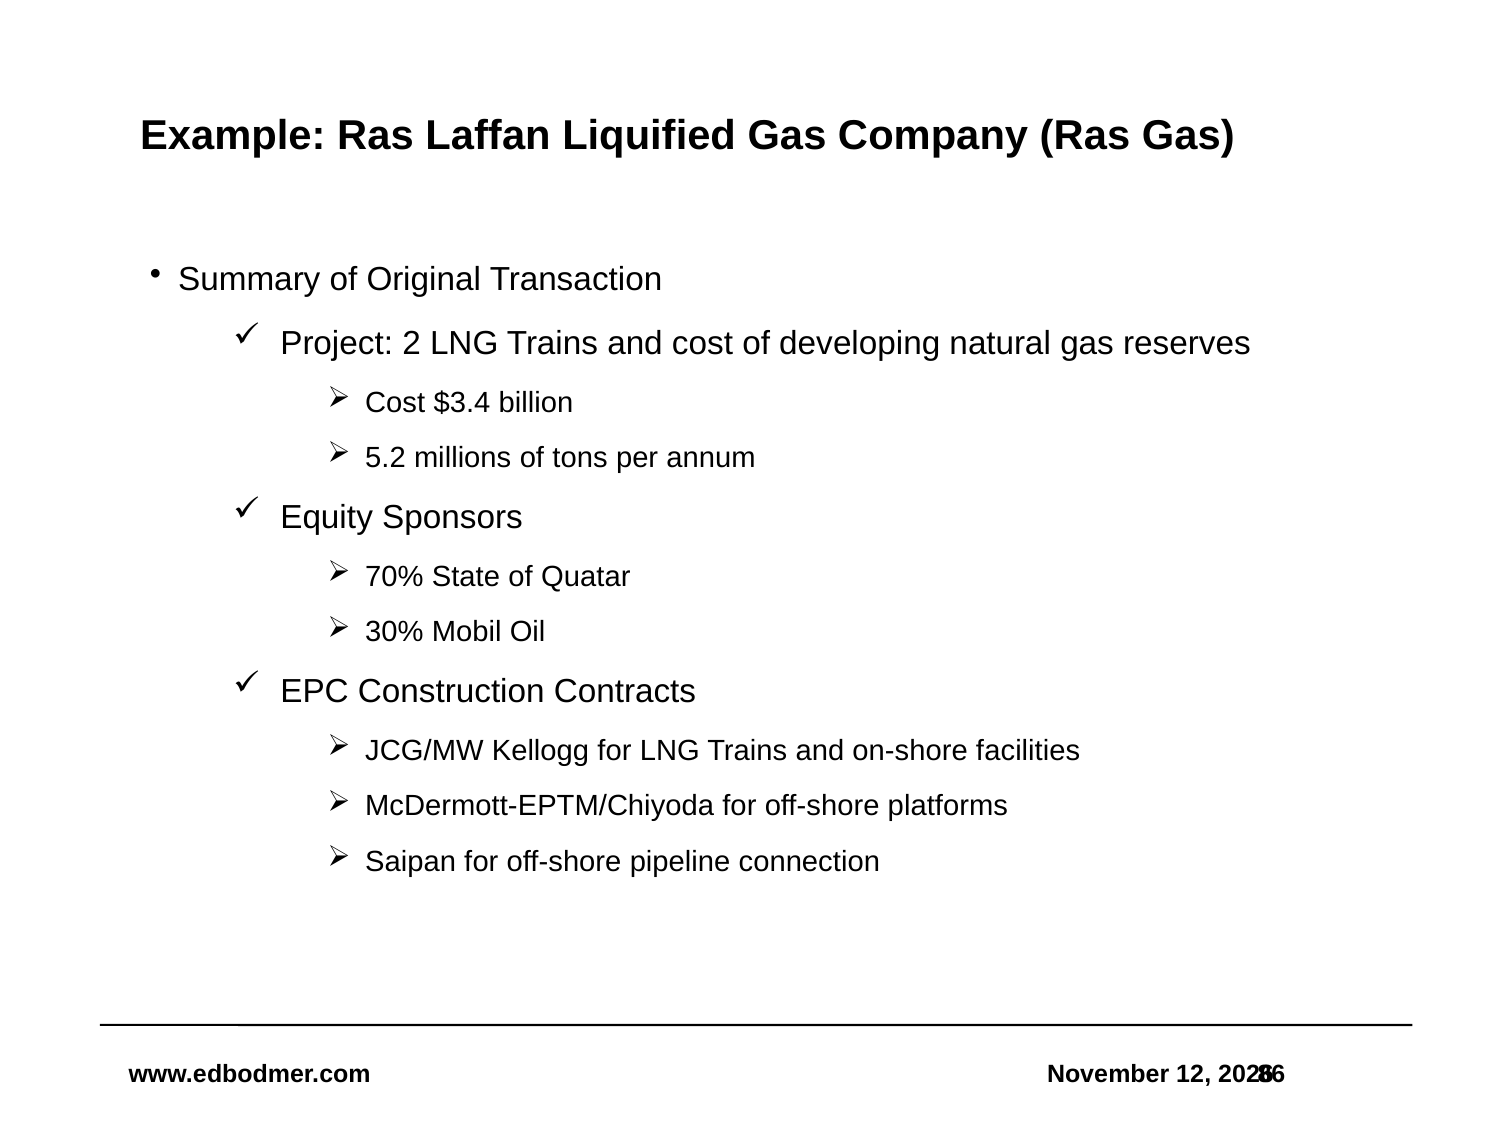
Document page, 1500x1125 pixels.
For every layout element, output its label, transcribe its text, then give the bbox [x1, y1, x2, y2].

list Summary of Original Transaction Project: 2 LNG Trains and cost of developing natural gas reserves Cost $3.4 billion 5.2 millions of tons per annum Equity Sponsors 70% State of Quatar 30% Mobil Oil EPC Construction Contracts JCG/MW Kellogg for LNG Trains and on-shore facilities McDermott-EPTM/Chiyoda for off-shore platforms Saipan for off-shore pipeline connection [124, 249, 1376, 1001]
title Example: Ras Laffan Liquified Gas Company (Ras Gas) [124, 99, 1288, 226]
